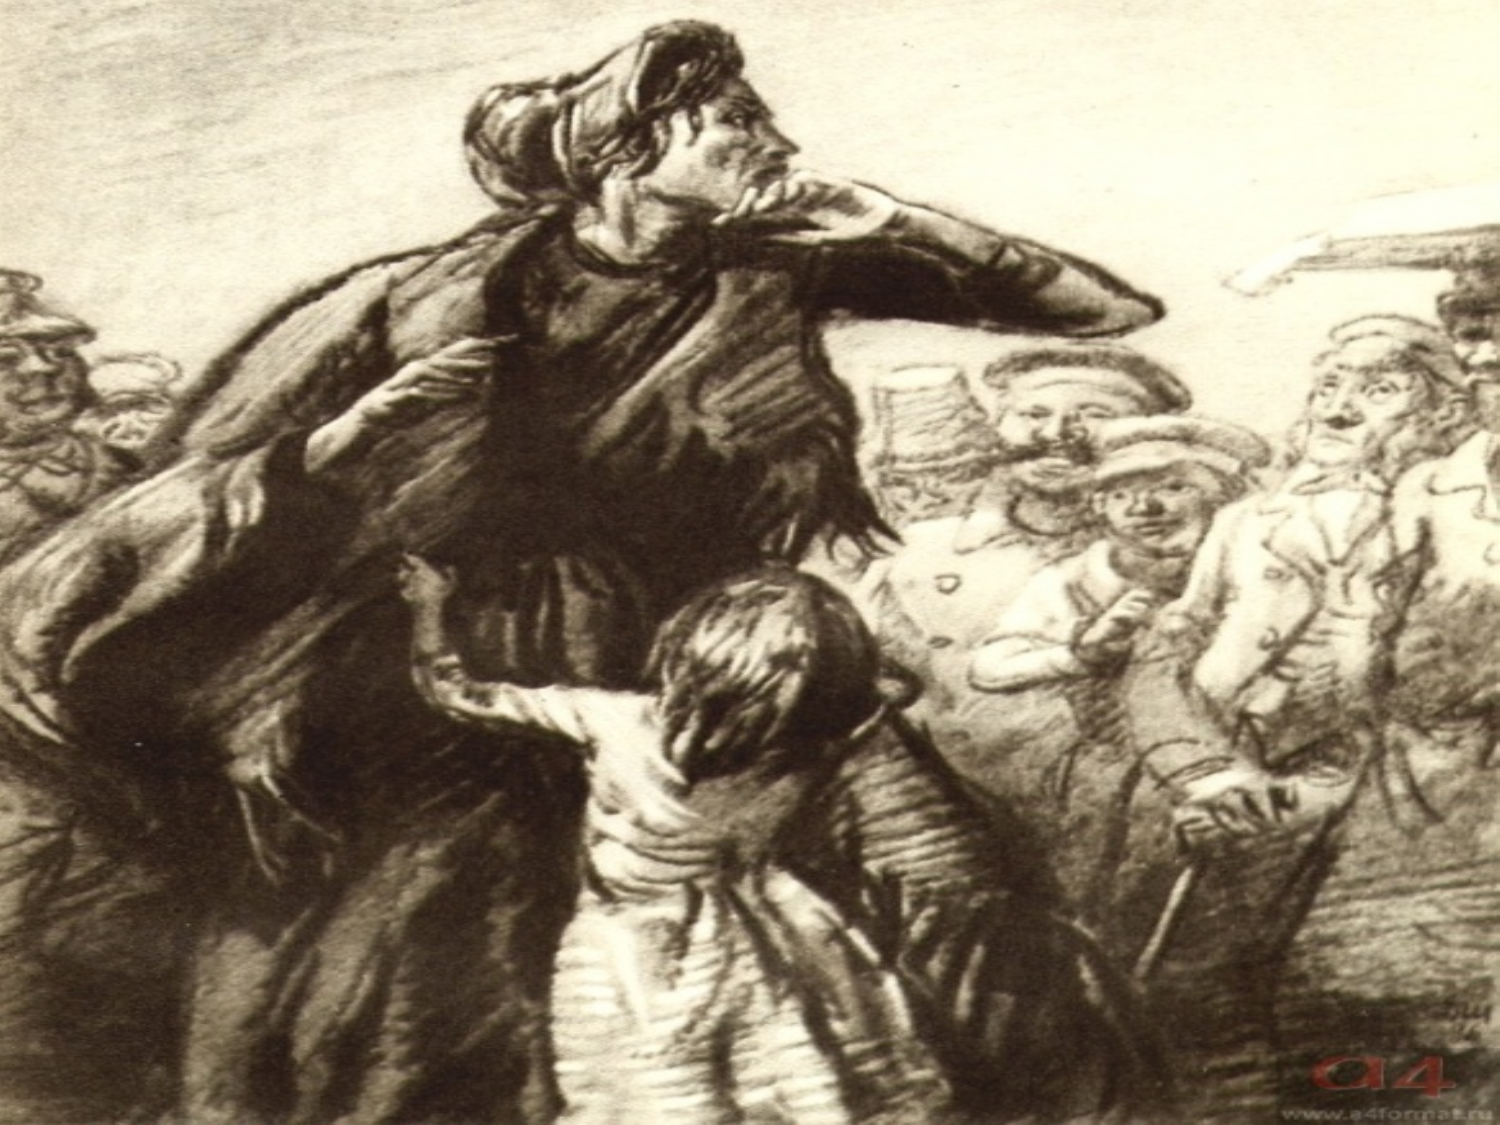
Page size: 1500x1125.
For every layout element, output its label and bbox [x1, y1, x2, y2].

list [0, 0, 1500, 1125]
